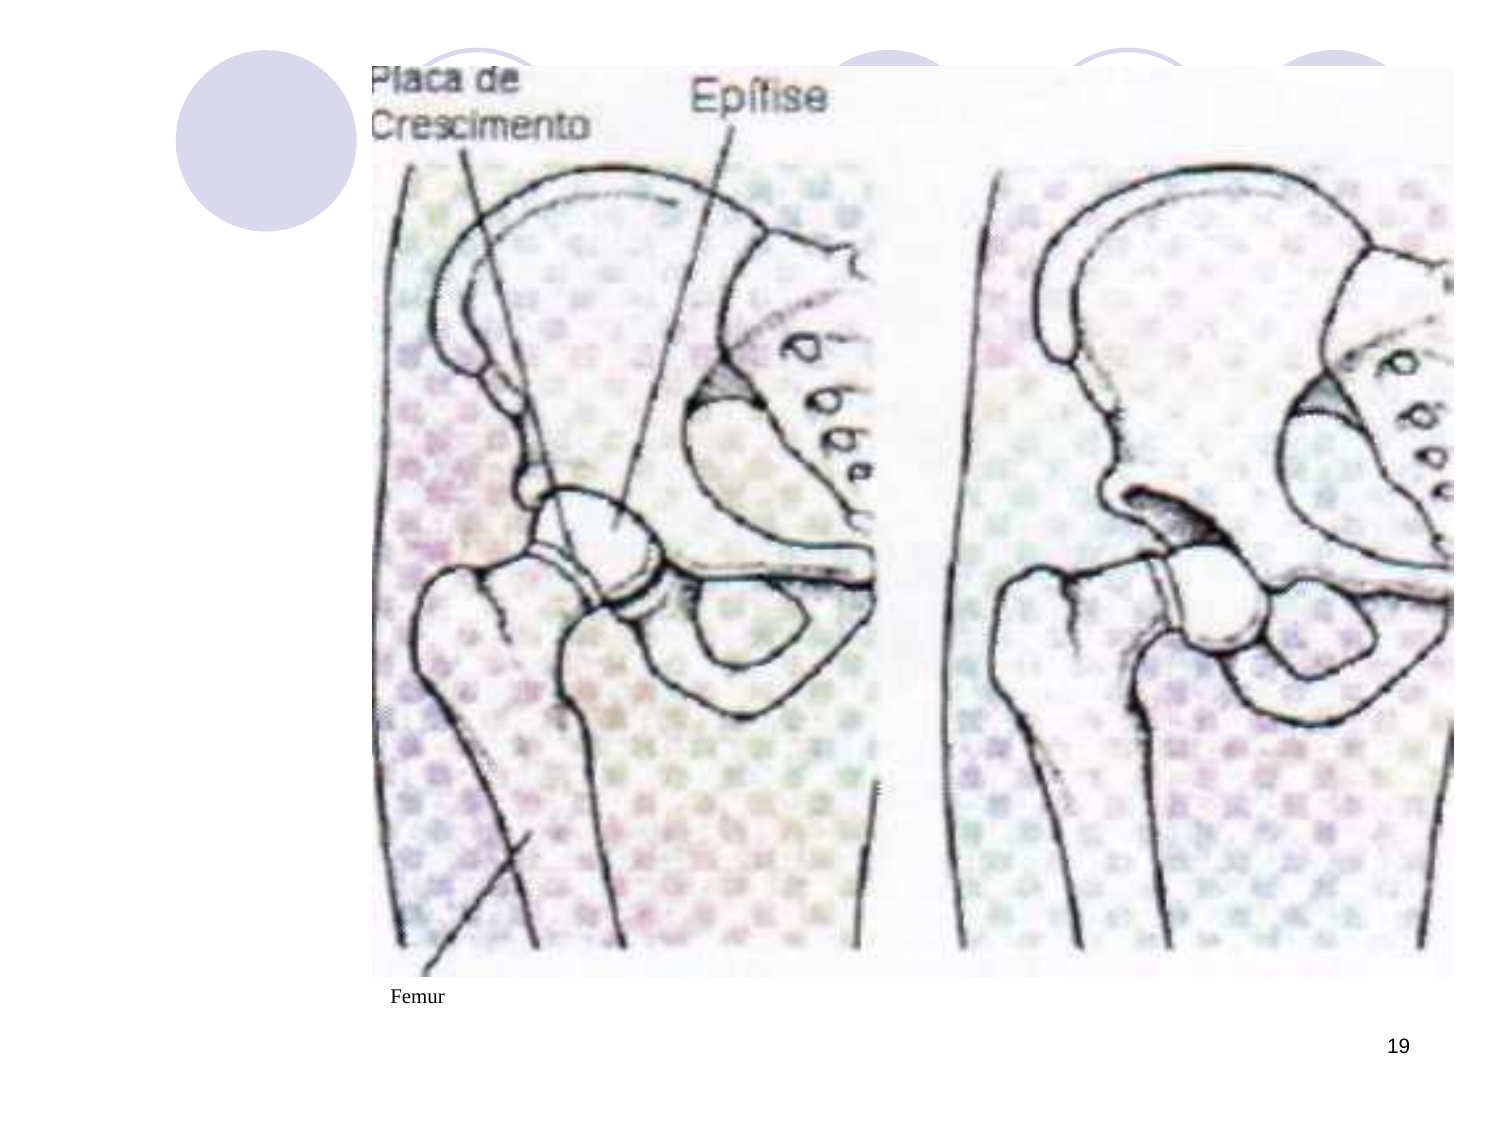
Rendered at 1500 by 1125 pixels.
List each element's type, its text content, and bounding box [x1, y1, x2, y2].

slide_number 19 [1074, 1044, 1426, 1101]
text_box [371, 66, 1454, 1036]
